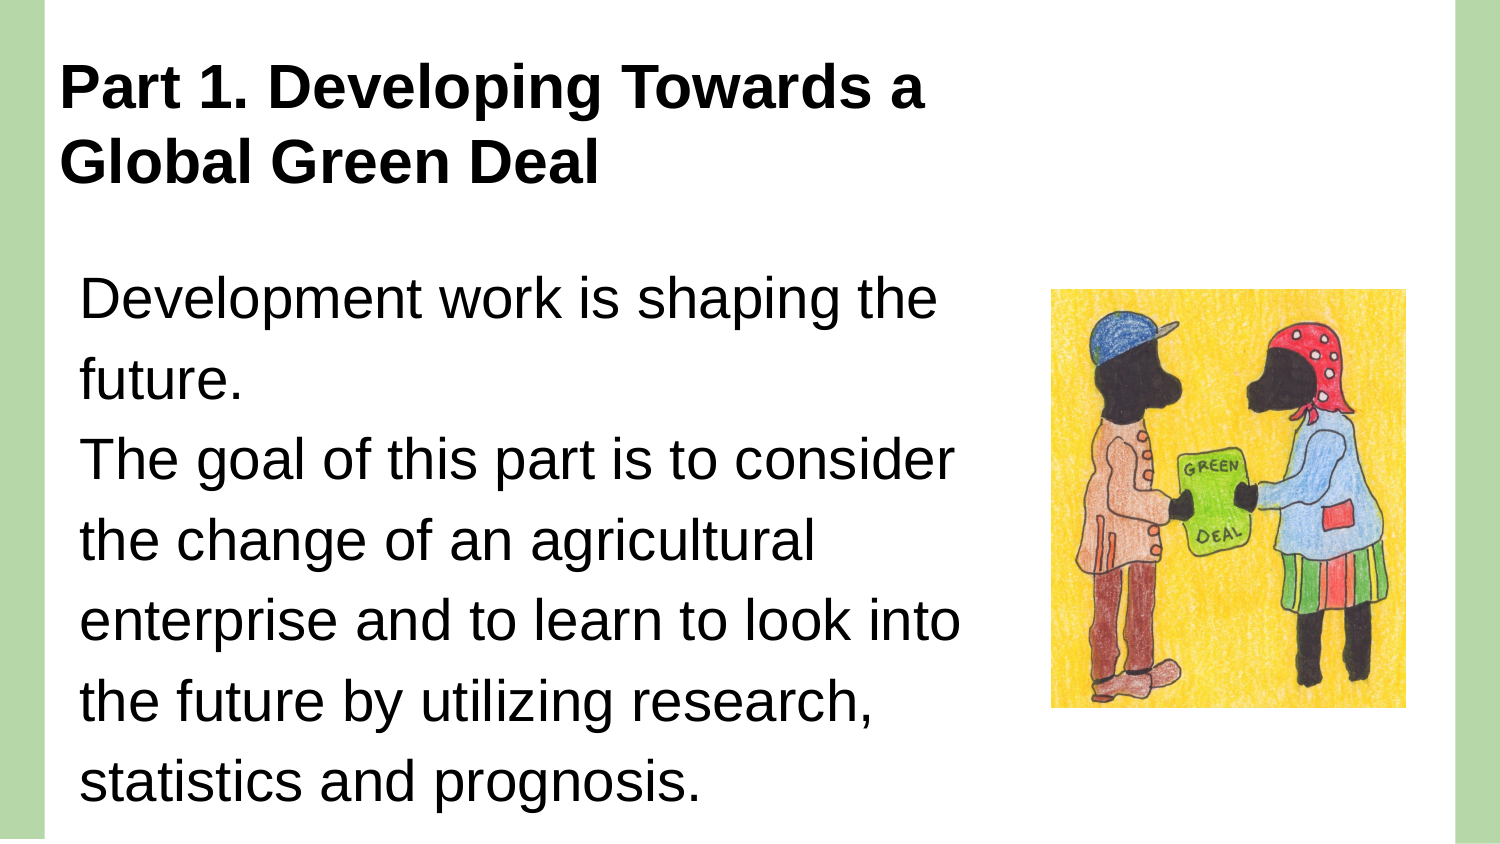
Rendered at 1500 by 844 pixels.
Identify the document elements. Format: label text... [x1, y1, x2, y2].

picture [1051, 289, 1406, 709]
text_box [1455, 0, 1500, 844]
list Development work is shaping the future. The goal of this part is to consider the change of an agricultural enterprise and to learn to look into the future by utilizing research, statistics and prognosis. [64, 235, 1052, 825]
text_box [0, 0, 45, 839]
title Part 1. Developing Towards a Global Green Deal [45, 30, 1455, 209]
